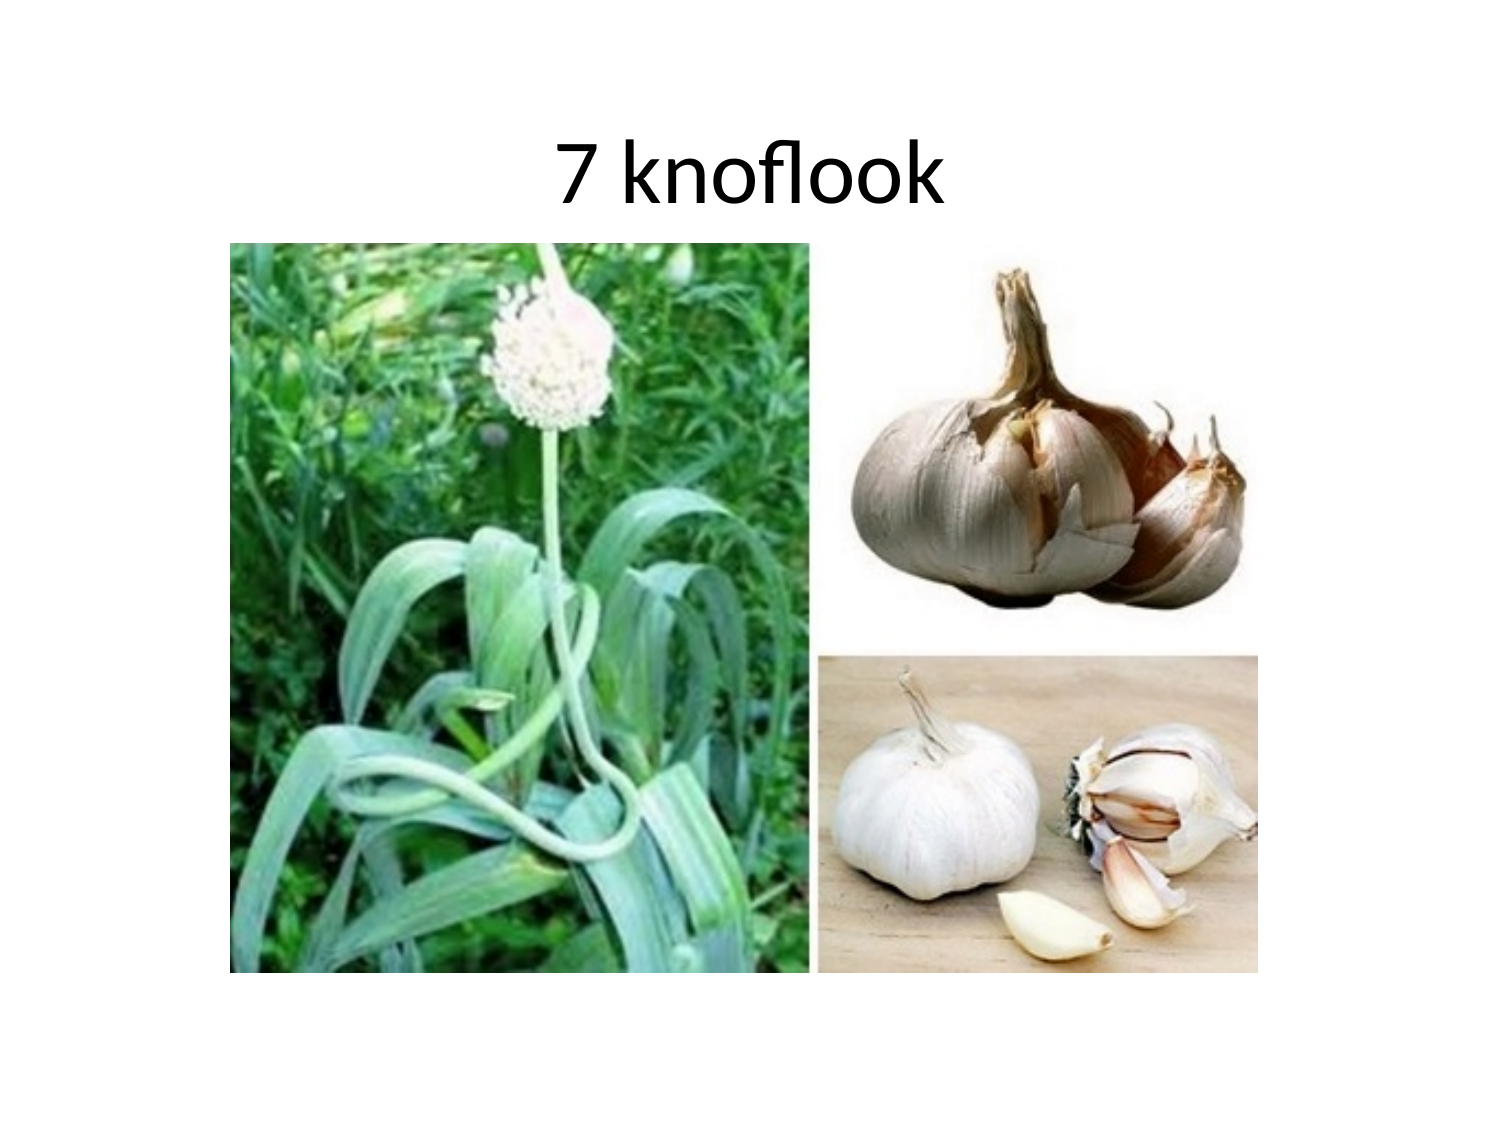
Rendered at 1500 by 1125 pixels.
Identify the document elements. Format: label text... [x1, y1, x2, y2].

title 7 knoflook [112, 78, 1388, 256]
picture [229, 243, 1259, 973]
